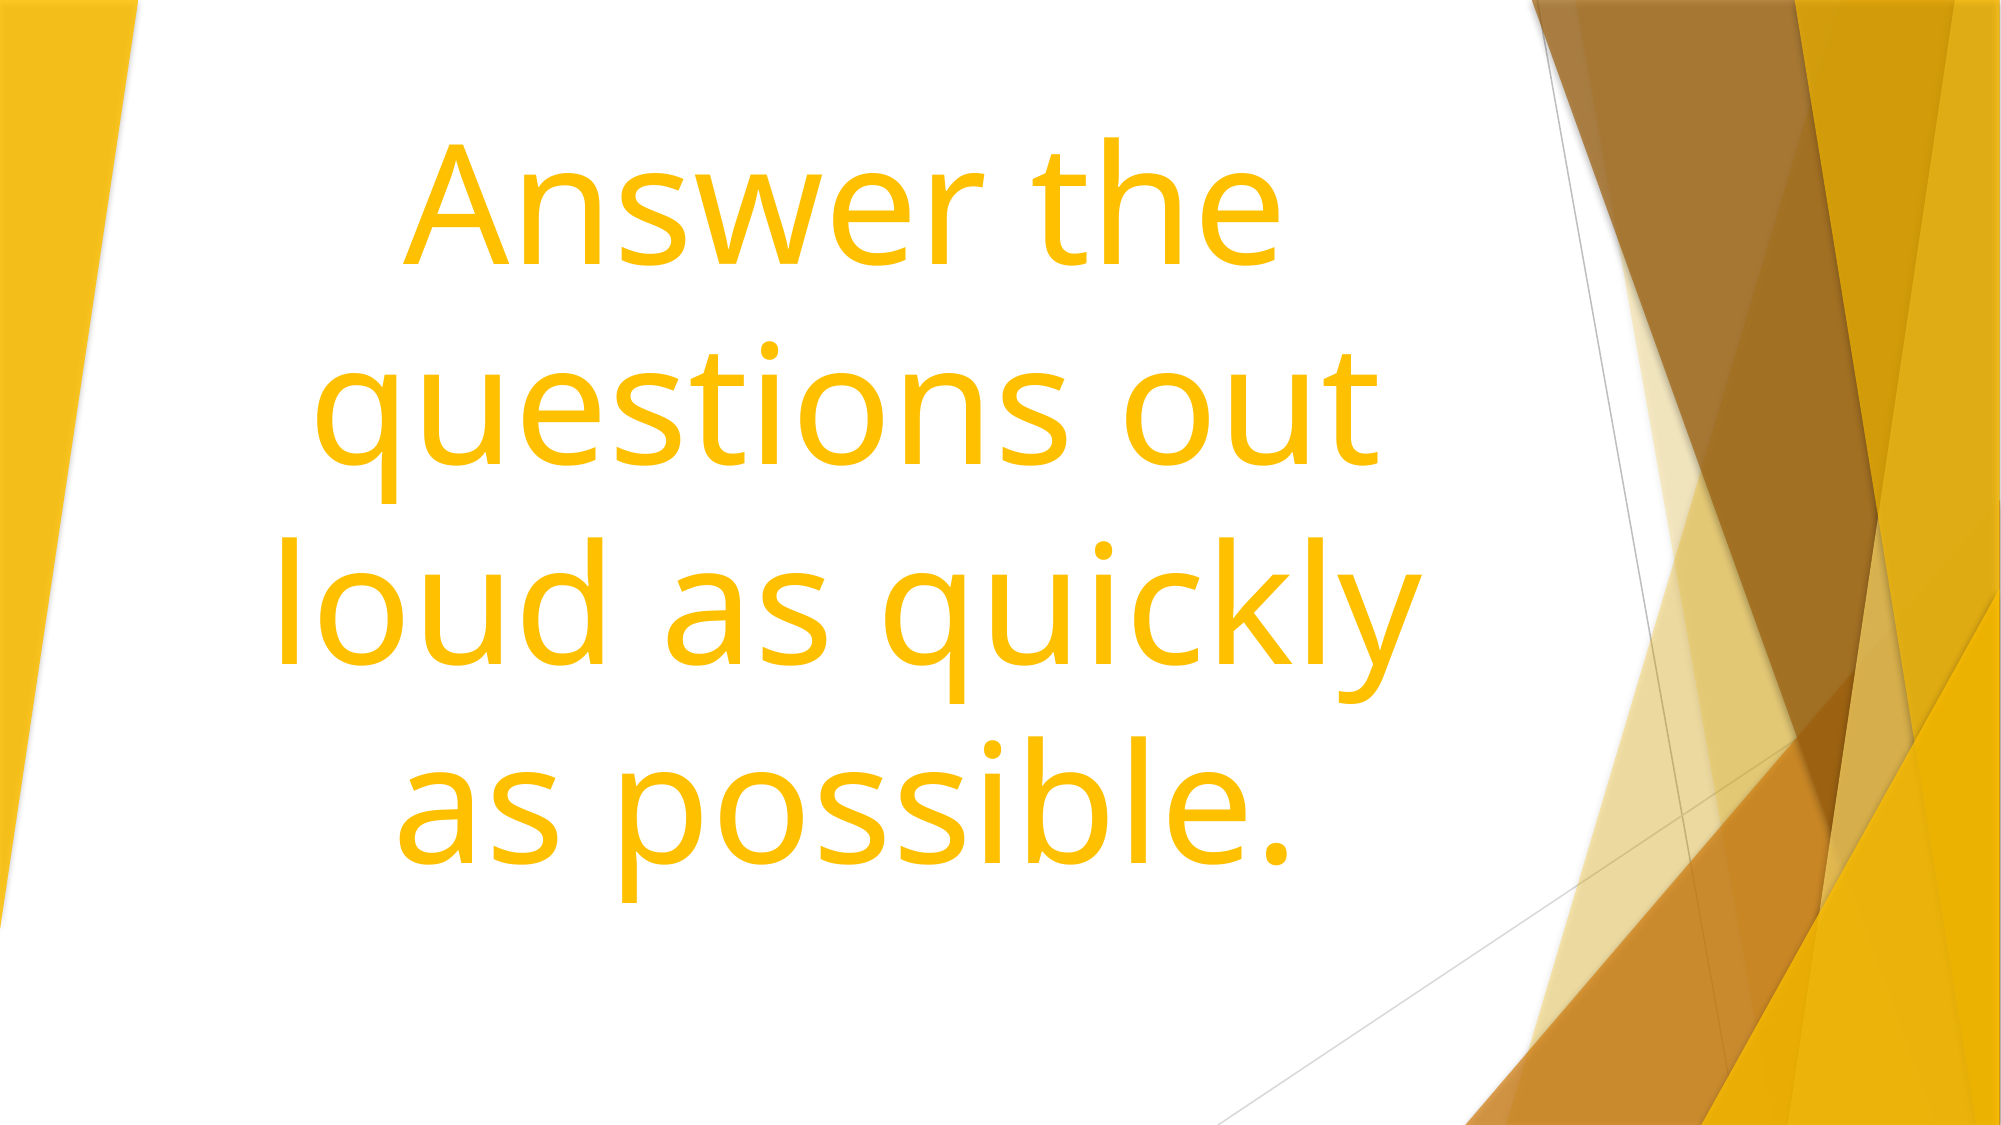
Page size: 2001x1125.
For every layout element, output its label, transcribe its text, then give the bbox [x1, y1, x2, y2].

title Answer the questions out loud as quickly as possible. [208, 634, 1483, 905]
